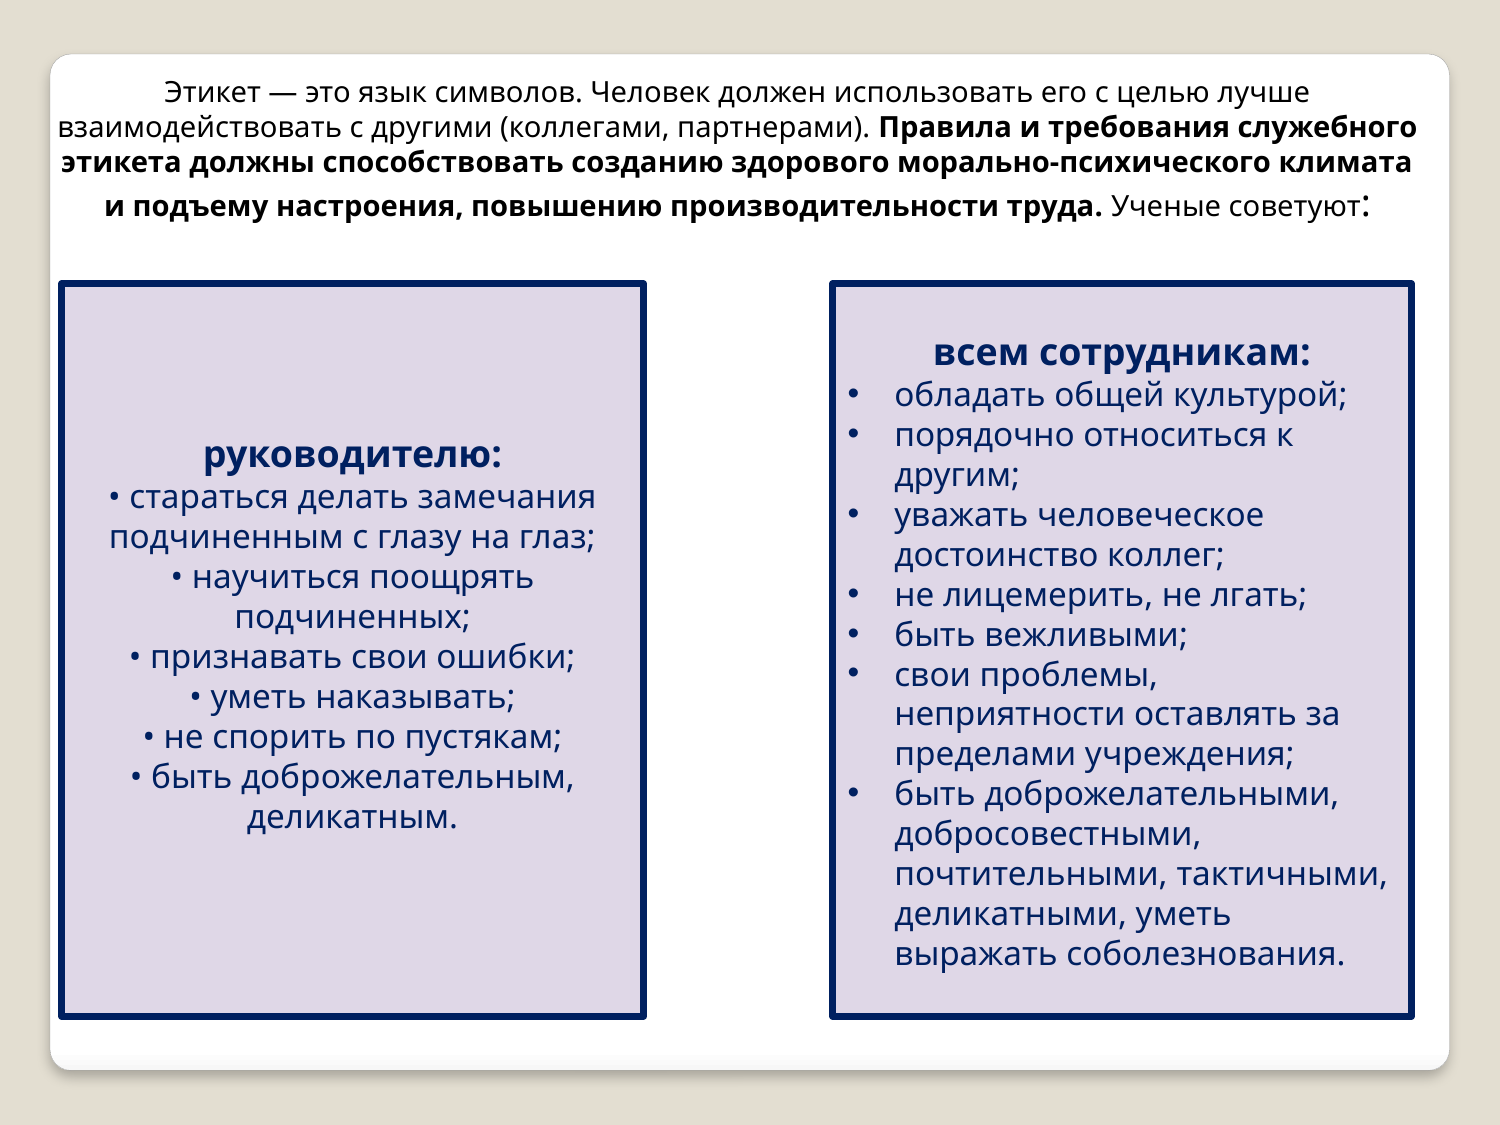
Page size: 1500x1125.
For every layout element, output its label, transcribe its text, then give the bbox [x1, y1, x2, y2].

text_box всем сотрудникам: обладать общей культурой; порядочно относиться к другим; уважать человеческое достоинство коллег; не лицемерить, не лгать; быть вежливыми; свои проблемы, неприятности оставлять за пределами учреждения; быть доброжелательными, добросовестными, почтительными, тактичными, деликатными, уметь выражать соболезнования. [829, 280, 1415, 1020]
text_box руководителю: • стараться делать замечания подчиненным с глазу на глаз; • научиться поощрять подчиненных; • признавать свои ошибки; • уметь наказывать; • не спорить по пустякам; • быть доброжелательным, деликатным. [58, 280, 647, 1020]
text_box Этикет — это язык символов. Человек должен использовать его с целью лучше взаимодействовать с другими (коллегами, партнерами). Правила и требования служебного этикета должны способствовать созданию здорового морально-психического климата и подъему настроения, повышению производительности труда. Ученые советуют: [40, 66, 1435, 231]
